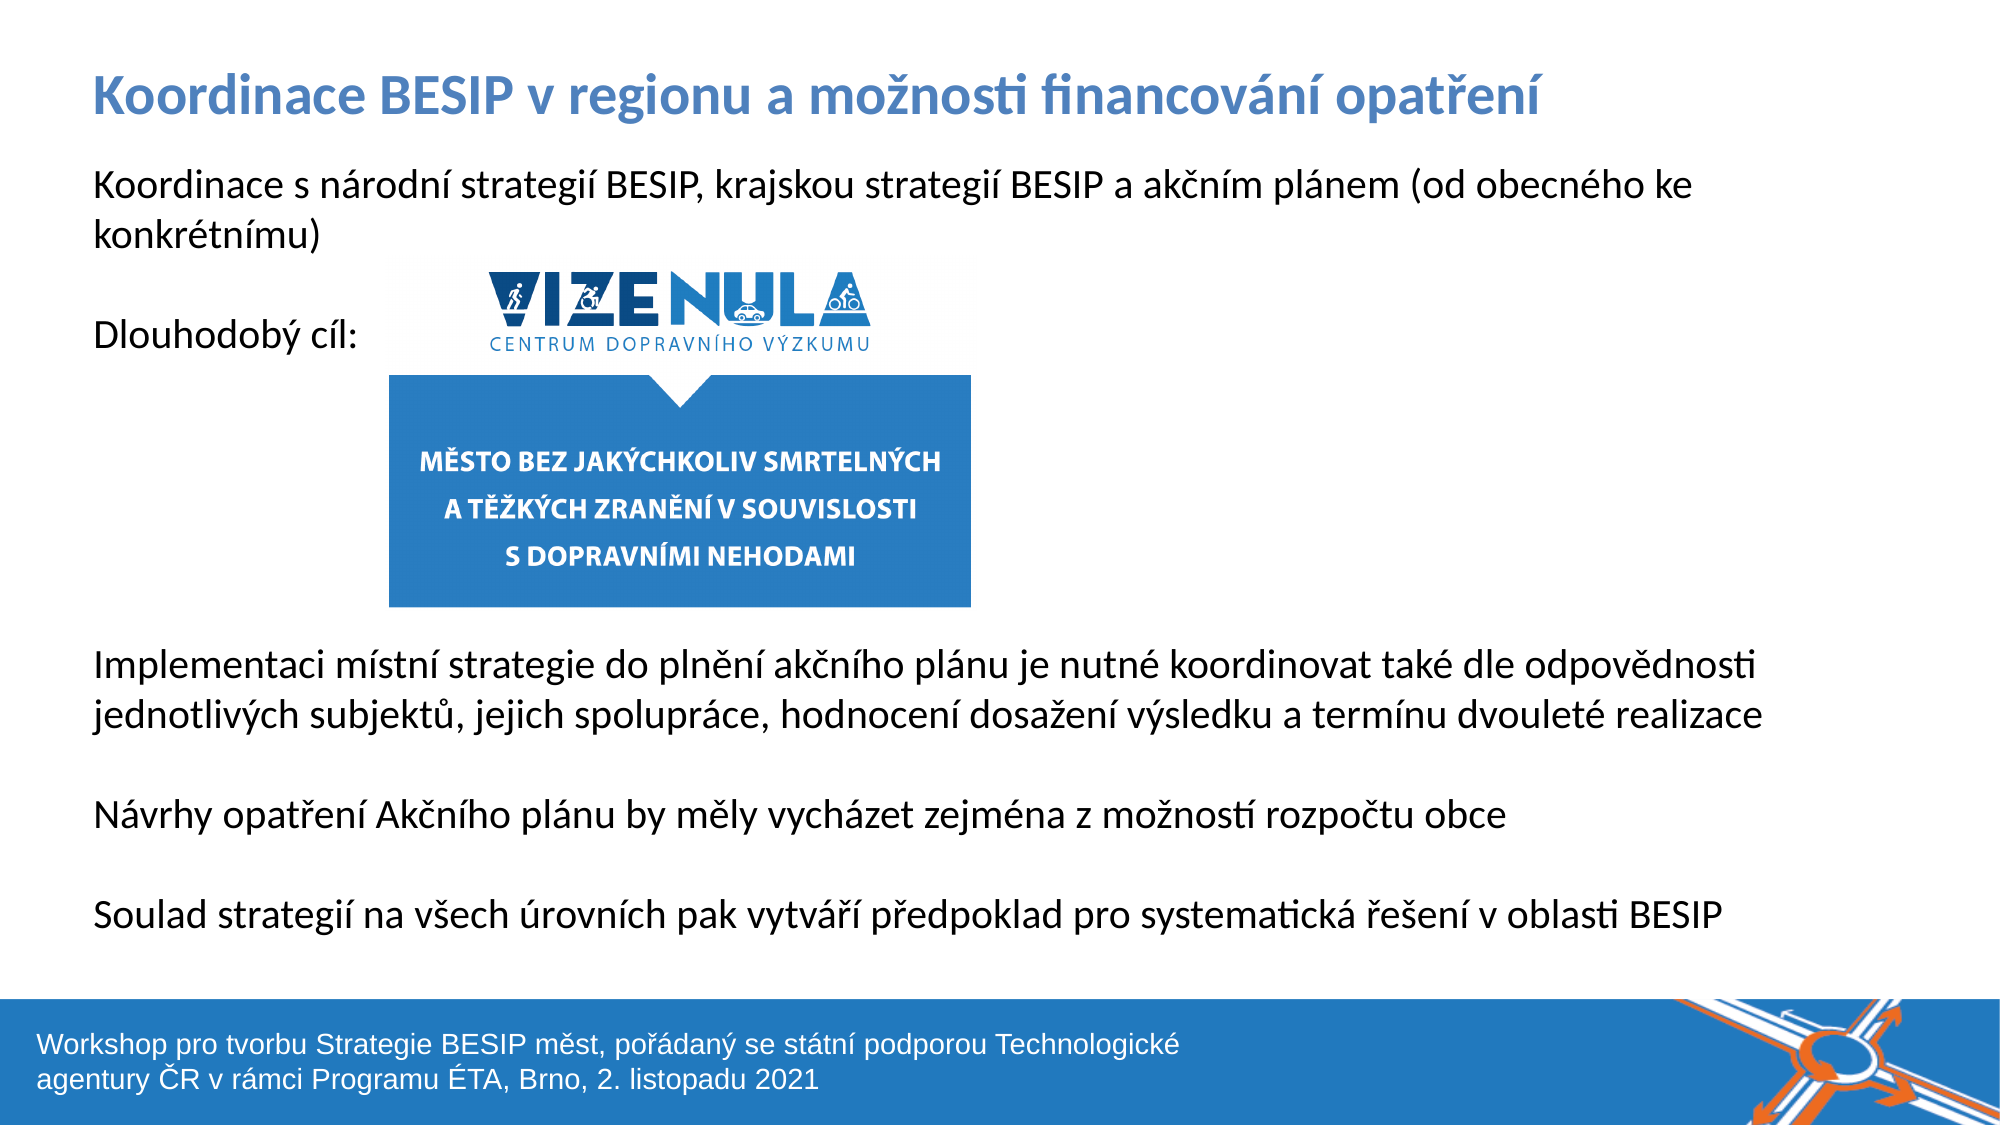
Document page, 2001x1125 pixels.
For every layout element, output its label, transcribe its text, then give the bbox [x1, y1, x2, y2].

picture [0, 999, 2000, 1125]
picture [385, 255, 977, 611]
text_box Koordinace s národní strategií BESIP, krajskou strategií BESIP a akčním plánem (od obecného ke konkrétnímu) Dlouhodobý cíl: Implementaci místní strategie do plnění akčního plánu je nutné koordinovat také dle odpovědnosti jednotlivých subjektů, jejich spolupráce, hodnocení dosažení výsledku a termínu dvouleté realizace Návrhy opatření Akčního plánu by měly vycházet zejména z možností rozpočtu obce Soulad strategií na všech úrovních pak vytváří předpoklad pro systematická řešení v oblasti BESIP [78, 148, 1920, 944]
text_box Koordinace BESIP v regionu a možnosti financování opatření [78, 48, 1780, 134]
text_box Workshop pro tvorbu Strategie BESIP měst, pořádaný se státní podporou Technologické agentury ČR v rámci Programu ÉTA, Brno, 2. listopadu 2021 [21, 1018, 1247, 1104]
